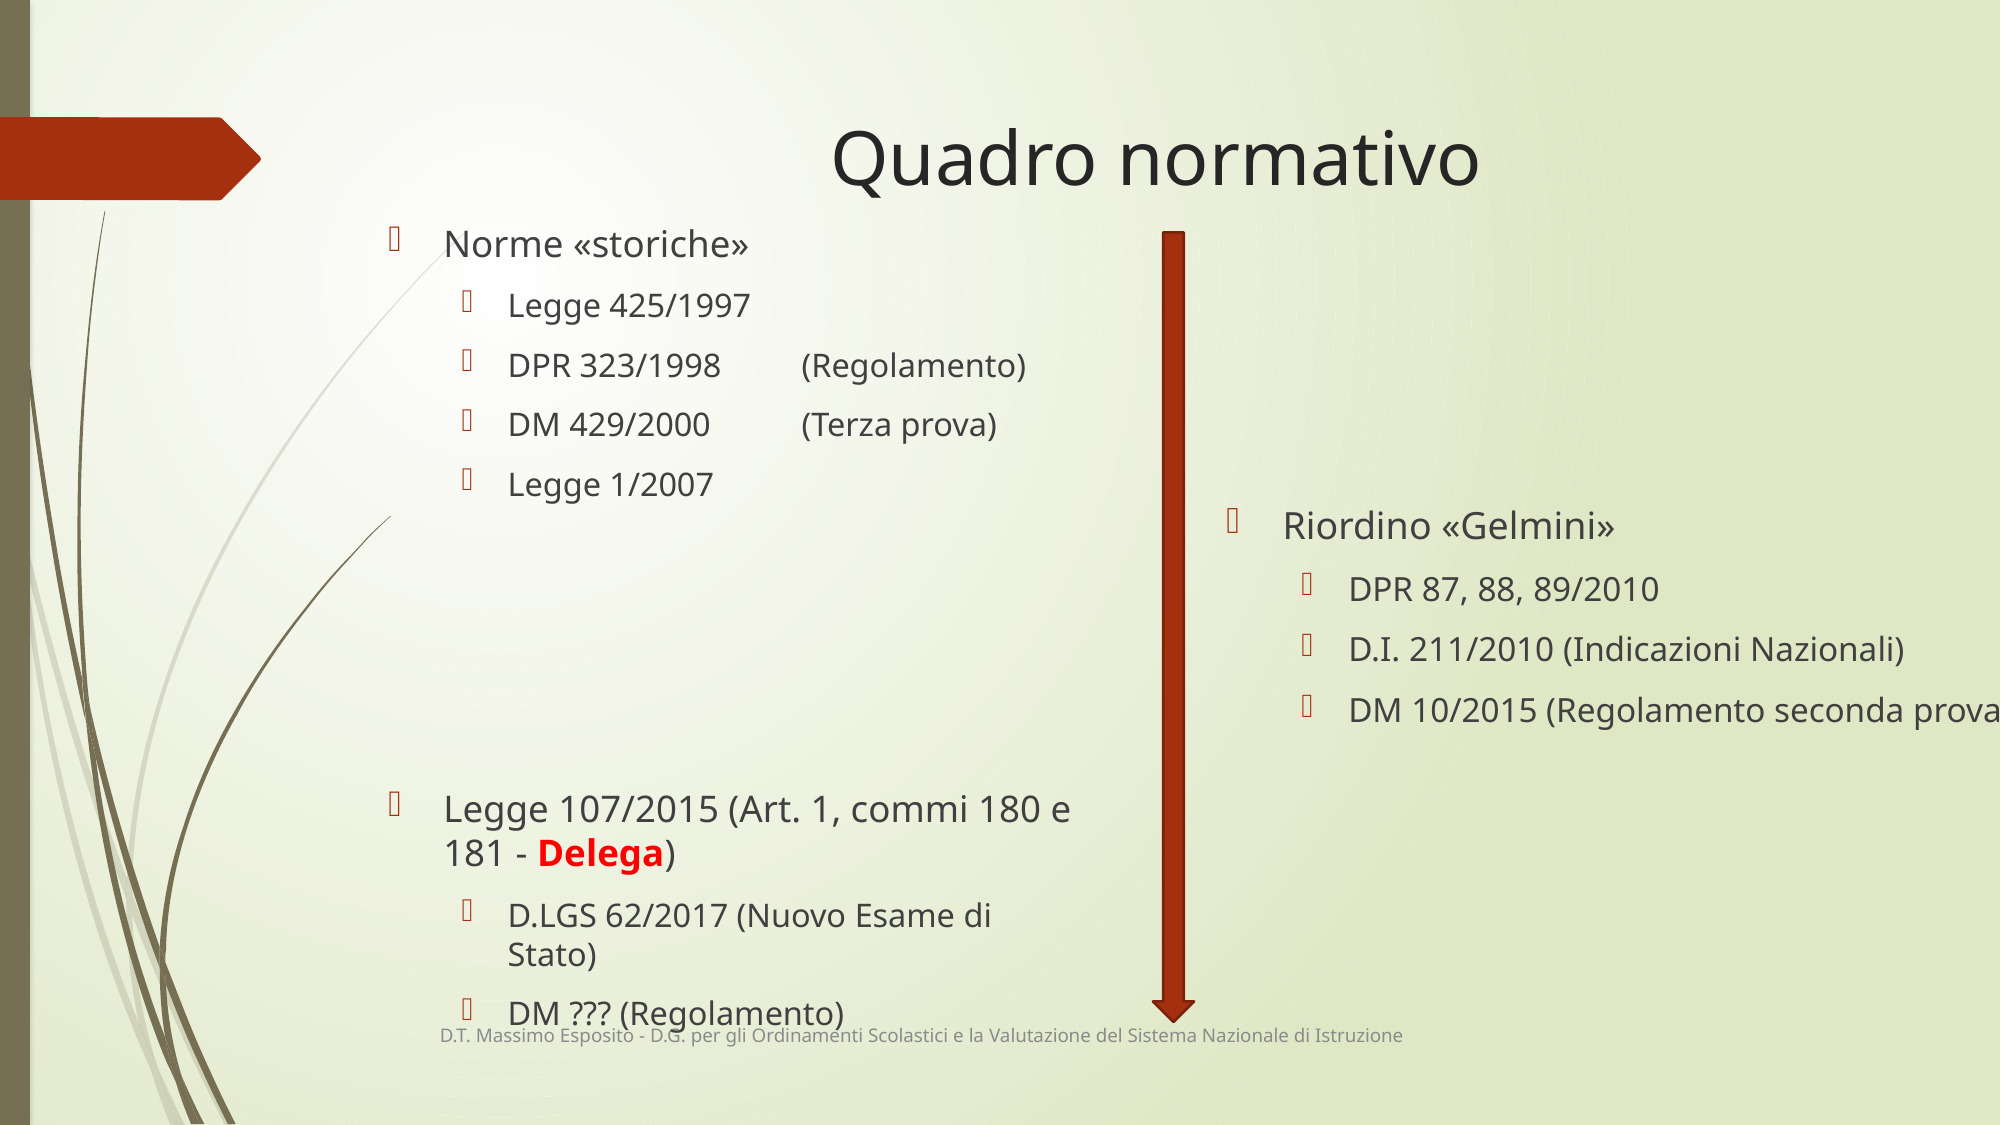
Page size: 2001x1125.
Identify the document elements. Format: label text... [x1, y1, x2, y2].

list Norme «storiche» Legge 425/1997 DPR 323/1998 (Regolamento) DM 429/2000 (Terza prova) Legge 1/2007 Legge 107/2015 (Art. 1, commi 180 e 181 - Delega) D.LGS 62/2017 (Nuovo Esame di Stato) DM ??? (Regolamento) [373, 213, 1103, 1048]
footer D.T. Massimo Esposito - D.G. per gli Ordinamenti Scolastici e la Valutazione del Sistema Nazionale di Istruzione [424, 1006, 1675, 1067]
text_box [1151, 231, 1196, 1023]
title Quadro normativo [425, 102, 1888, 313]
text_box Riordino «Gelmini» DPR 87, 88, 89/2010 D.I. 211/2010 (Indicazioni Nazionali) DM 10/2015 (Regolamento seconda prova) [1211, 297, 2000, 811]
